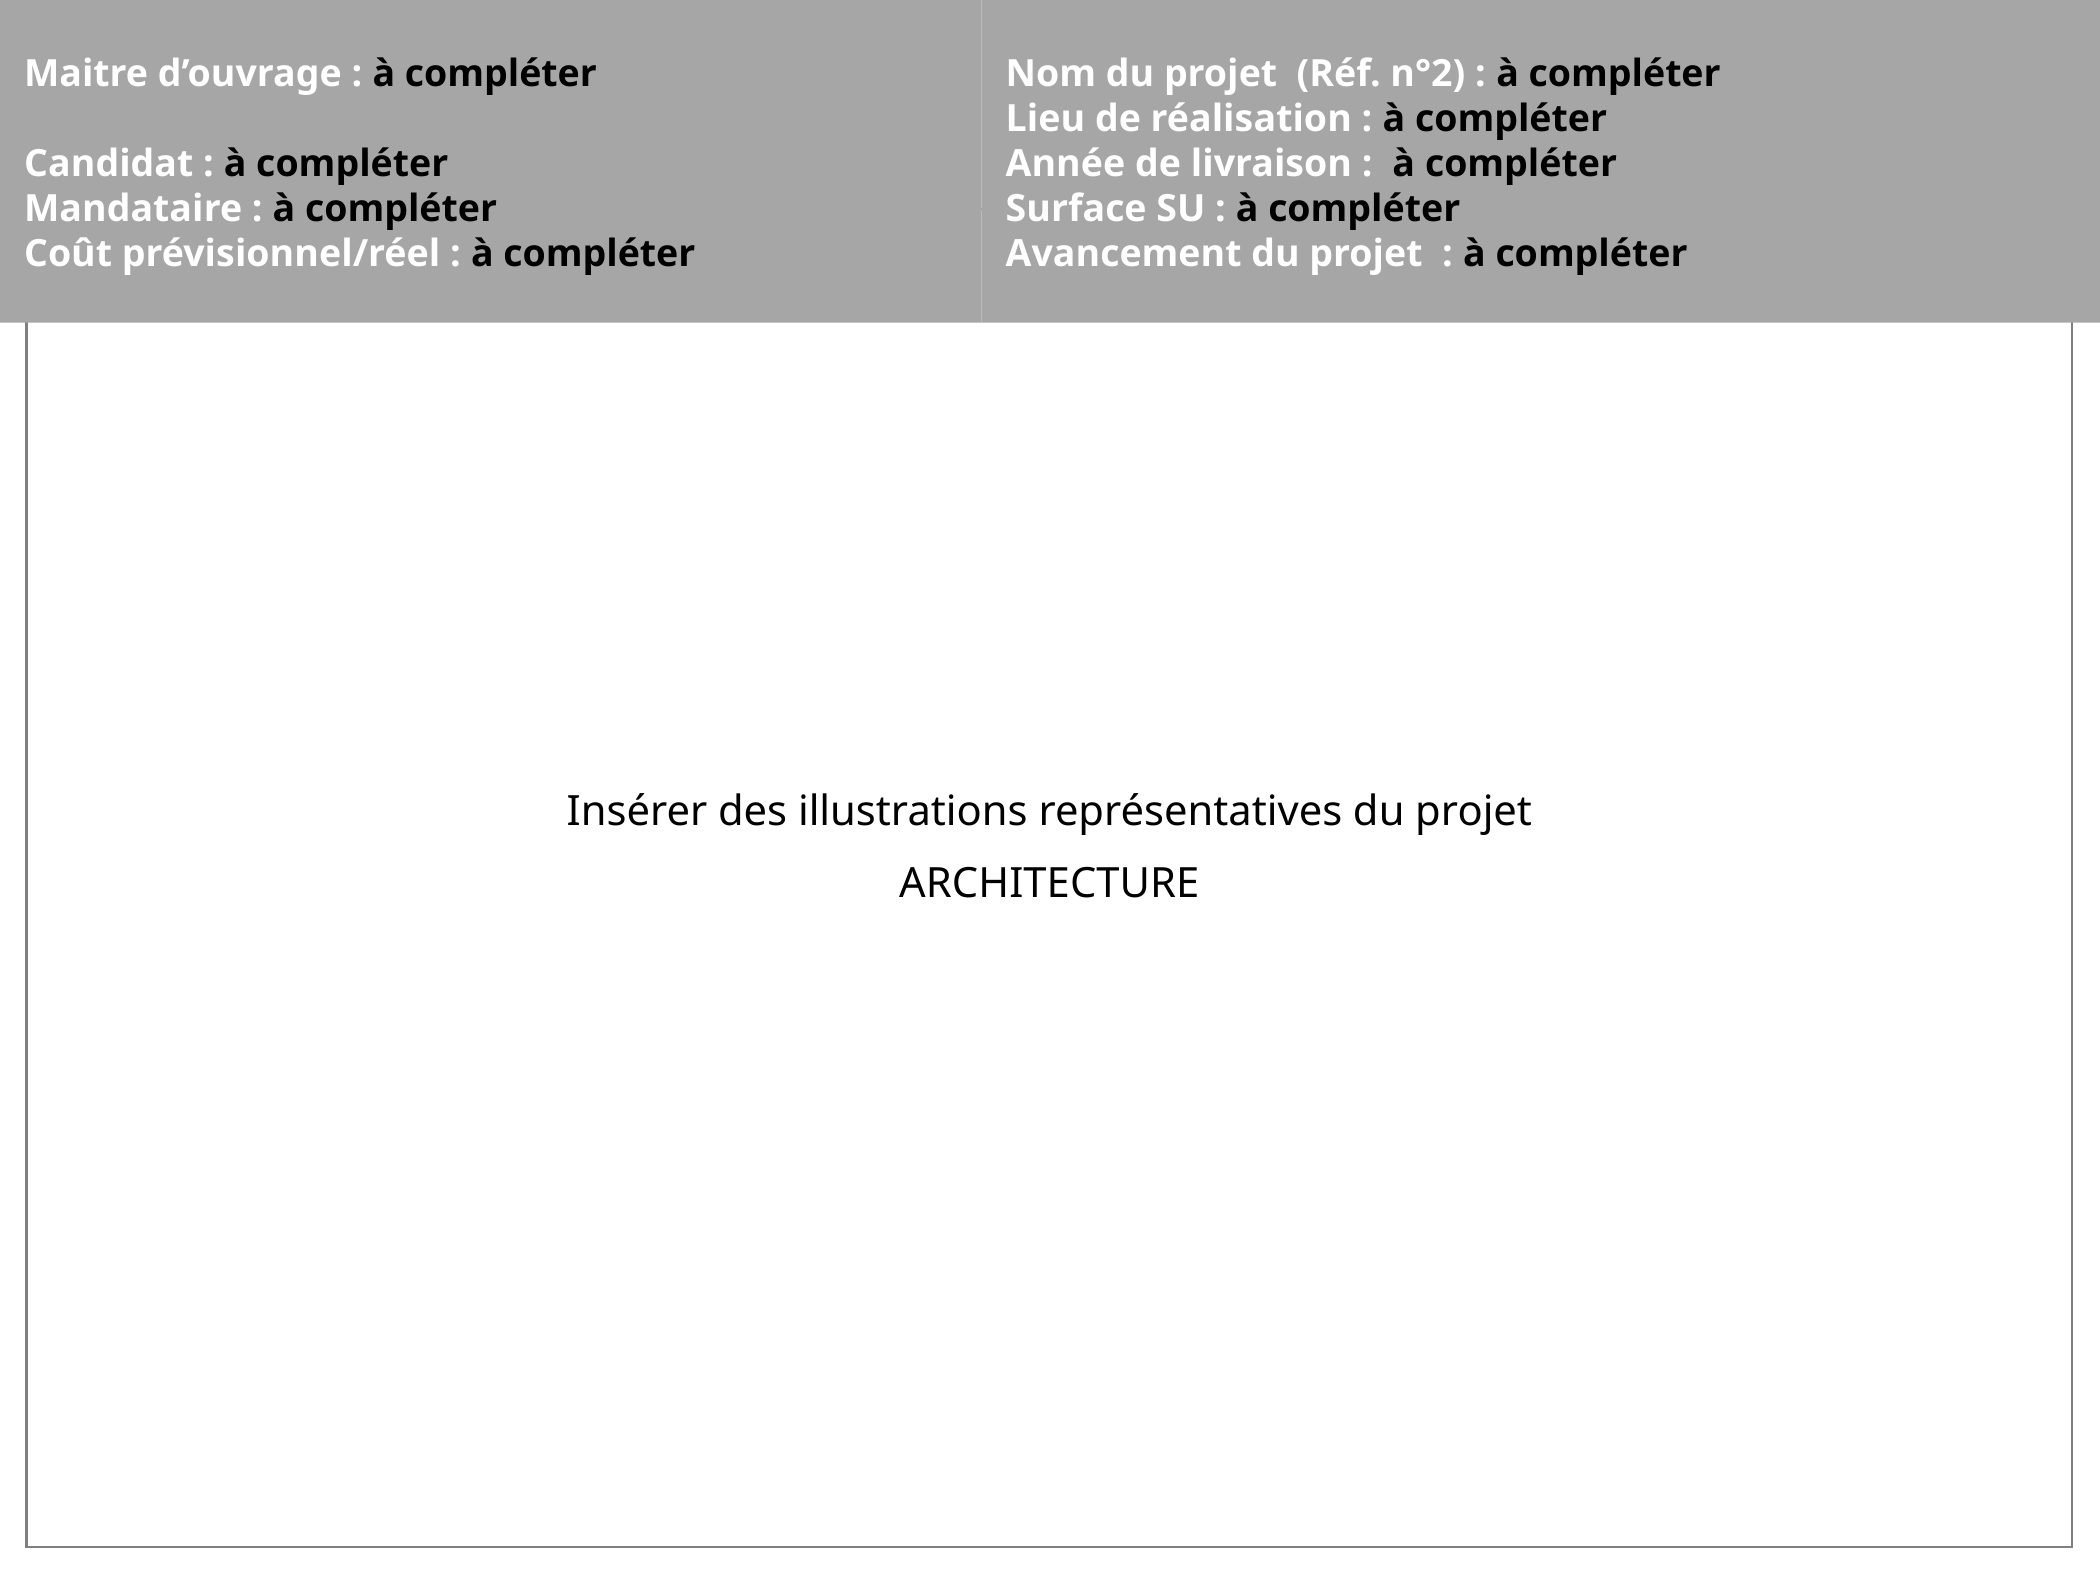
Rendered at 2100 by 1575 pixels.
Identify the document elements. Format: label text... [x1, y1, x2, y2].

text_box Nom du projet (Réf. n°2) : à compléter Lieu de réalisation : à compléter Année de livraison : à compléter Surface SU : à compléter Avancement du projet : à compléter [982, 0, 2100, 324]
text_box Maitre d’ouvrage : à compléter Candidat : à compléter Mandataire : à compléter Coût prévisionnel/réel : à compléter [0, 0, 982, 324]
text_box Insérer des illustrations représentatives du projet ARCHITECTURE [524, 784, 1575, 914]
text_box [25, 324, 2073, 1548]
